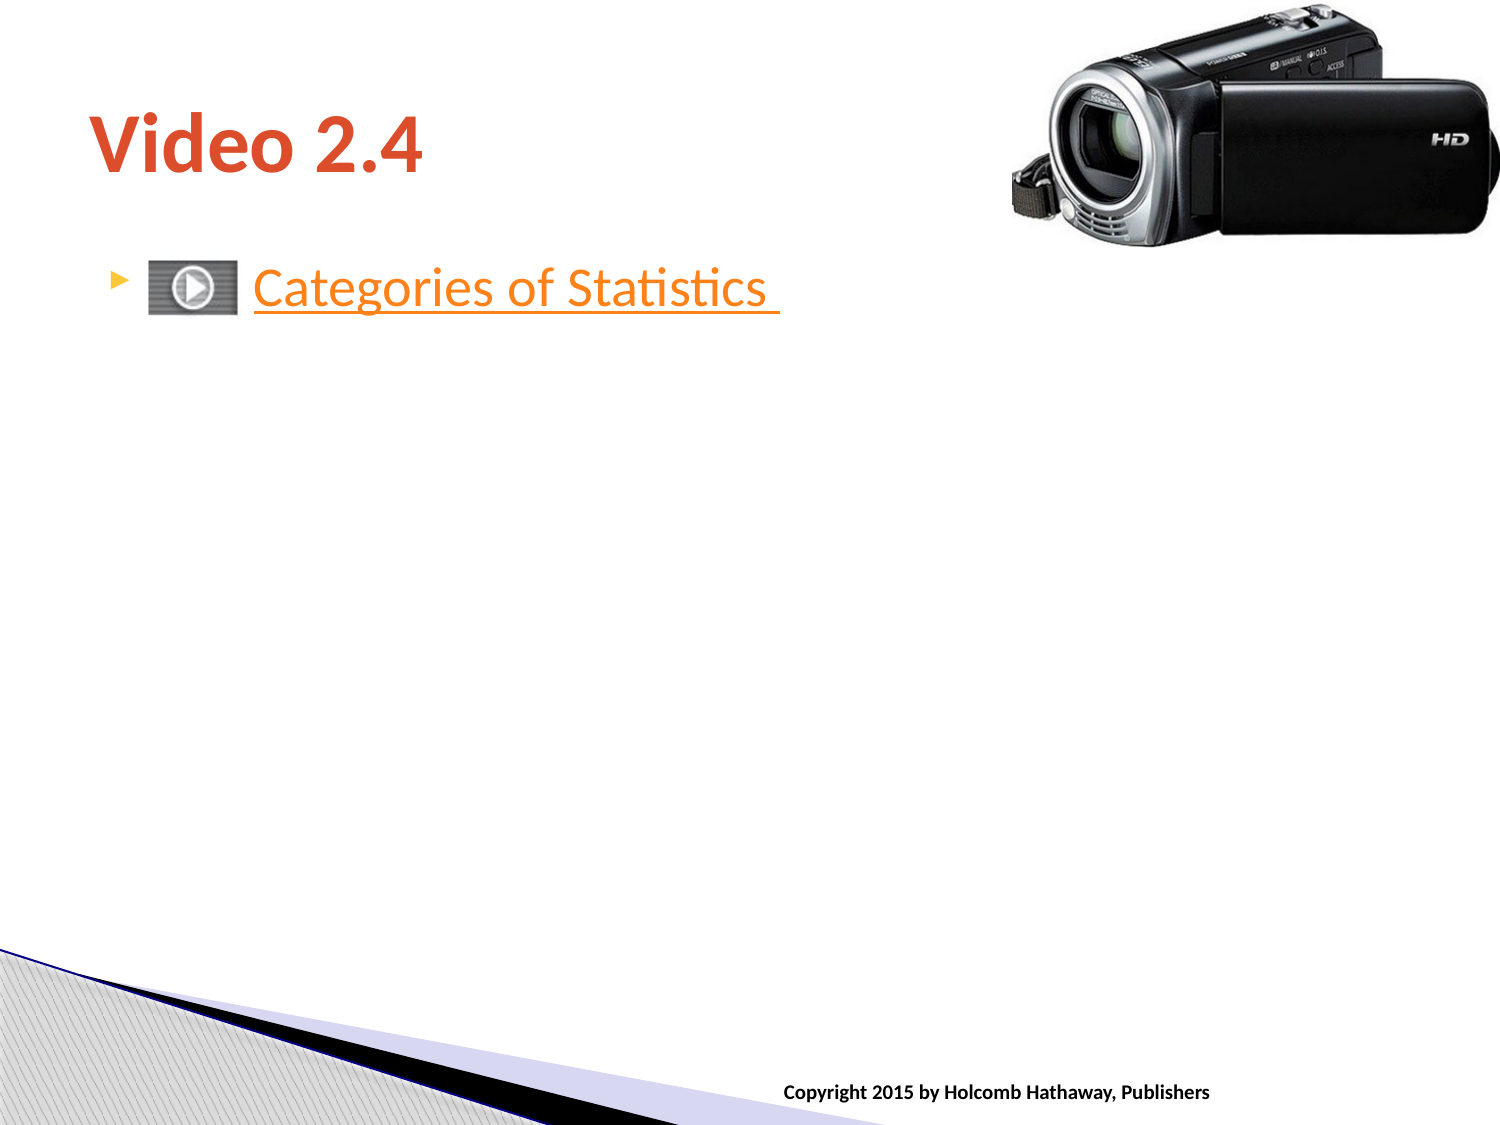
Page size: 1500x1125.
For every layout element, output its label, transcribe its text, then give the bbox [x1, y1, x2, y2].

footer Copyright 2015 by Holcomb Hathaway, Publishers [718, 1051, 1225, 1112]
title Video 2.4 [75, 45, 1006, 233]
list : Categories of Statistics [75, 243, 975, 986]
picture [137, 249, 248, 327]
picture [1012, 0, 1500, 248]
